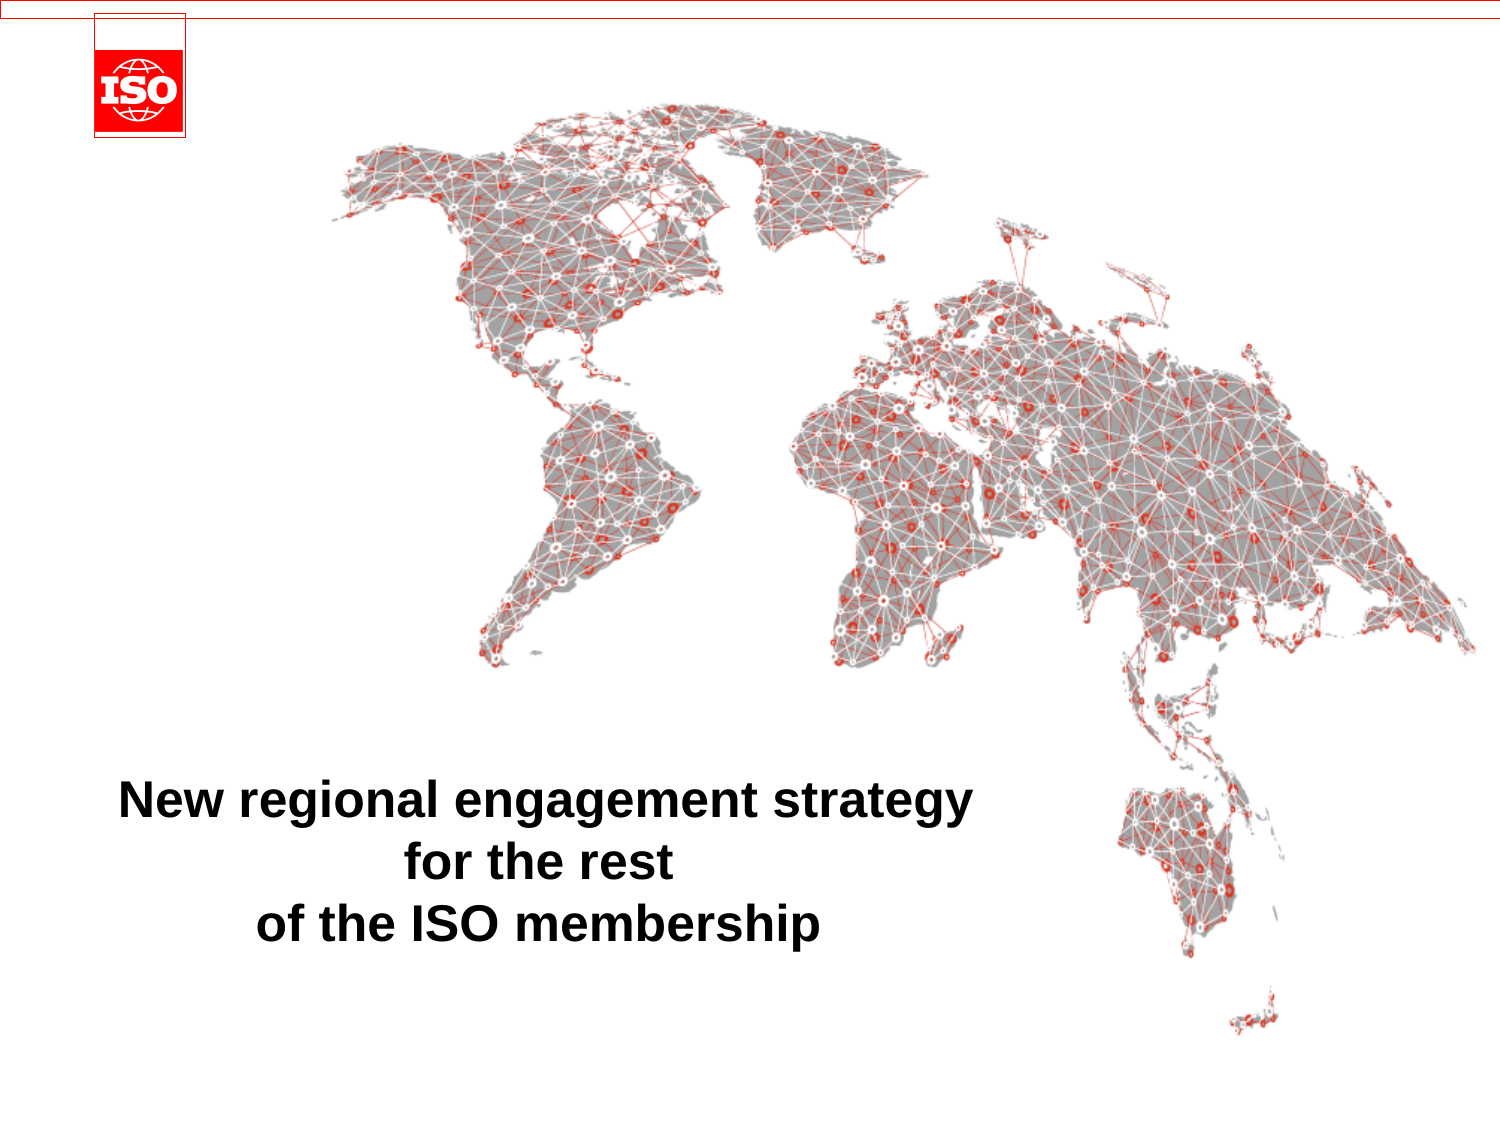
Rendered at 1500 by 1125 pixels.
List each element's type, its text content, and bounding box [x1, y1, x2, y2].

picture [287, 23, 1500, 1099]
title New regional engagement strategy for the rest of the ISO membership [75, 758, 281, 960]
